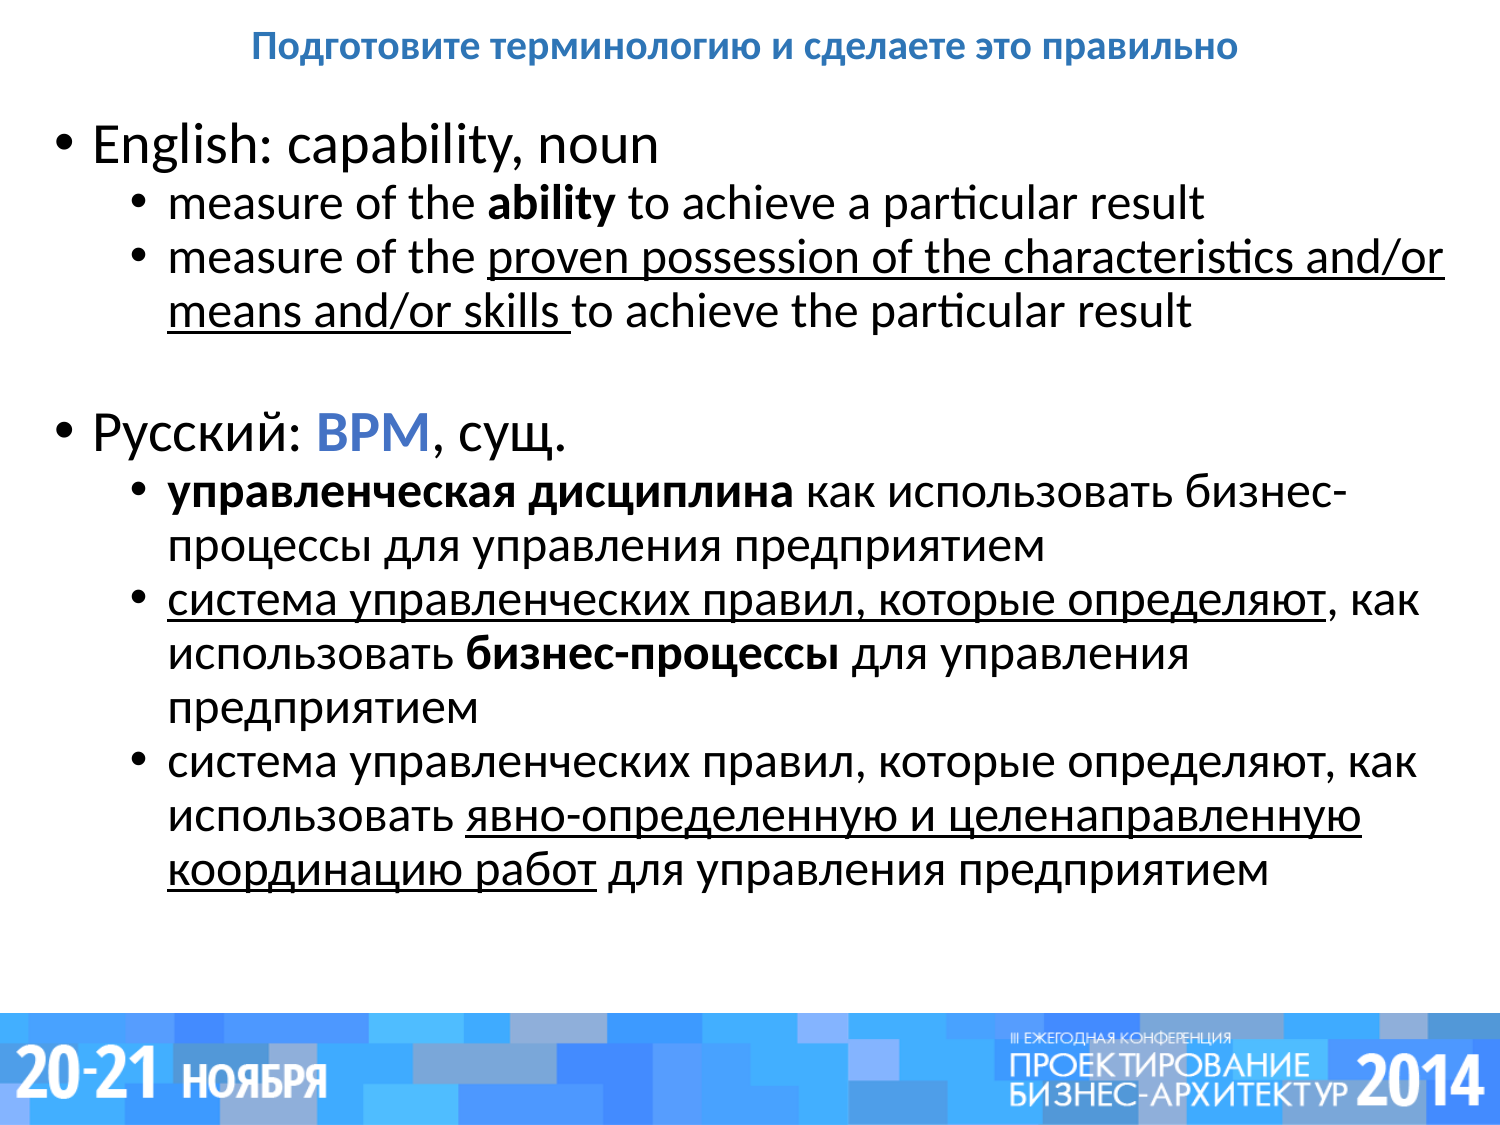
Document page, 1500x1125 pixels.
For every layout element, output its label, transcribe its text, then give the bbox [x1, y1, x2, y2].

list English: capability, noun measure of the ability to achieve a particular result measure of the proven possession of the characteristics and/or means and/or skills to achieve the particular result Русский: BPM, сущ. управленческая дисциплина как использовать бизнес-процессы для управления предприятием система управленческих правил, которые определяют, как использовать бизнес-процессы для управления предприятием система управленческих правил, которые определяют, как использовать явно-определенную и целенаправленную координацию работ для управления предприятием [39, 105, 1465, 1014]
picture [0, 1013, 1500, 1125]
title Подготовите терминологию и сделаете это правильно [103, 6, 1397, 89]
